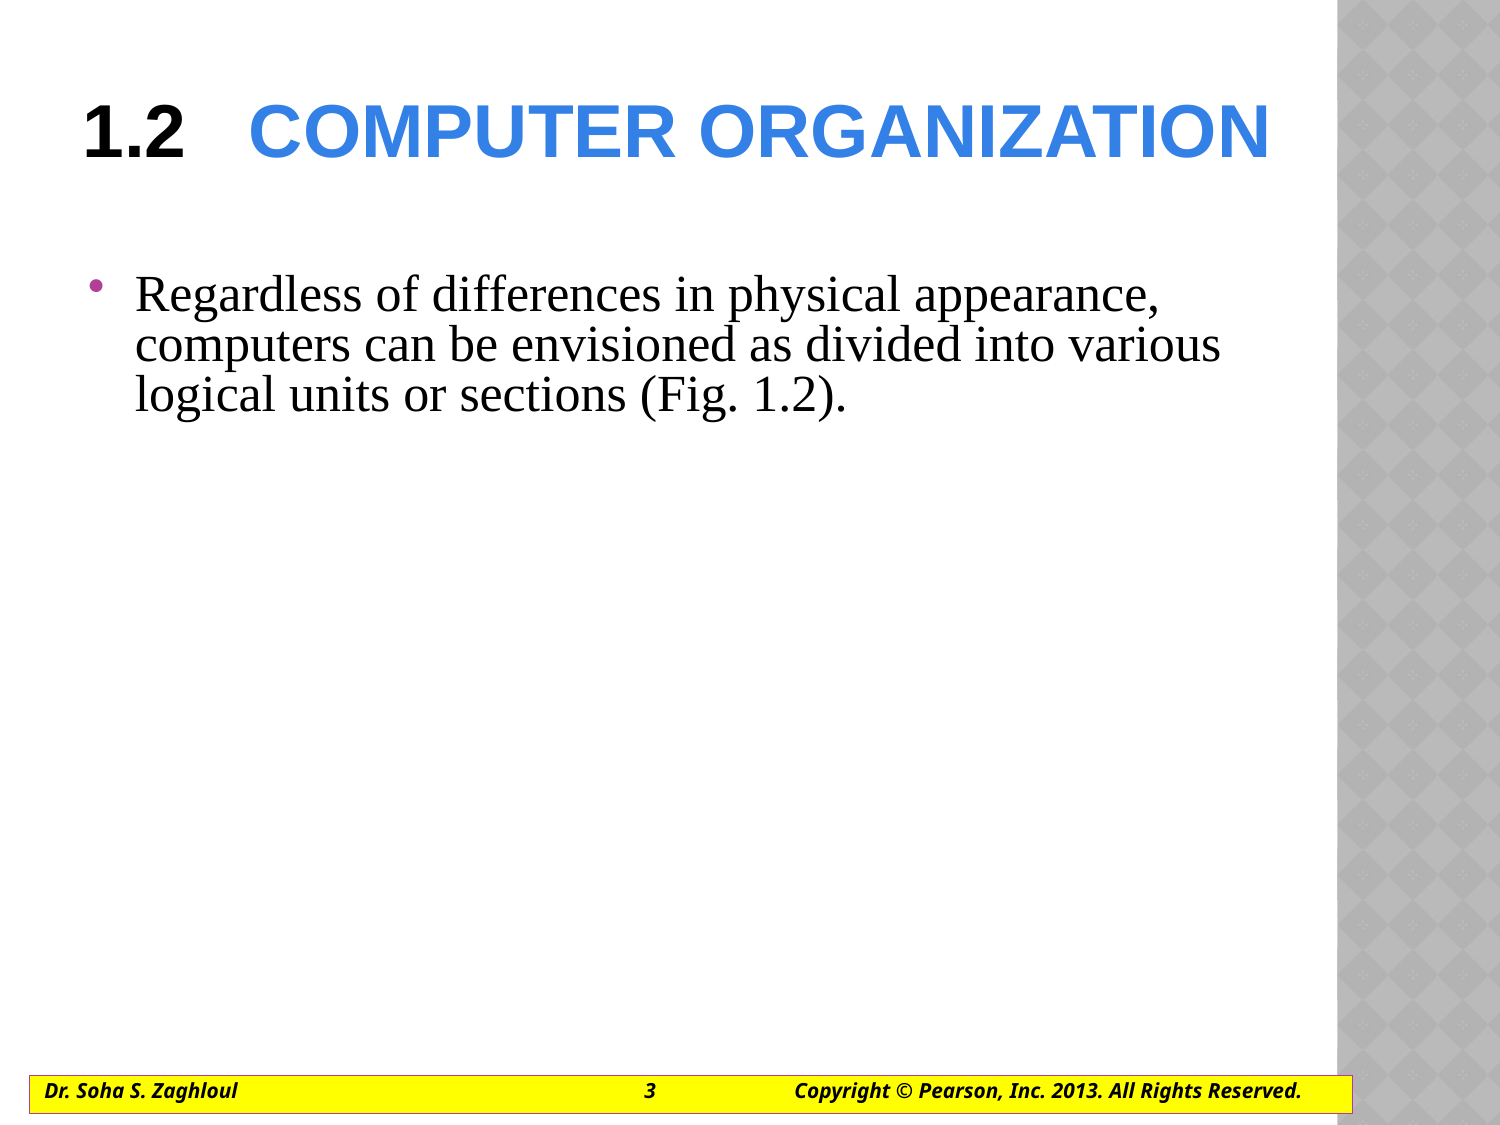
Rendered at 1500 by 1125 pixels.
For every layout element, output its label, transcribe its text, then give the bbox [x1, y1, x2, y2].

text_box Dr. Soha S. Zaghloul 3 Copyright © Pearson, Inc. 2013. All Rights Reserved. [29, 1075, 1353, 1114]
list Regardless of differences in physical appearance, computers can be envisioned as divided into various logical units or sections (Fig. 1.2). [75, 264, 1263, 1059]
title 1.2 Computer organization [75, 52, 1341, 173]
